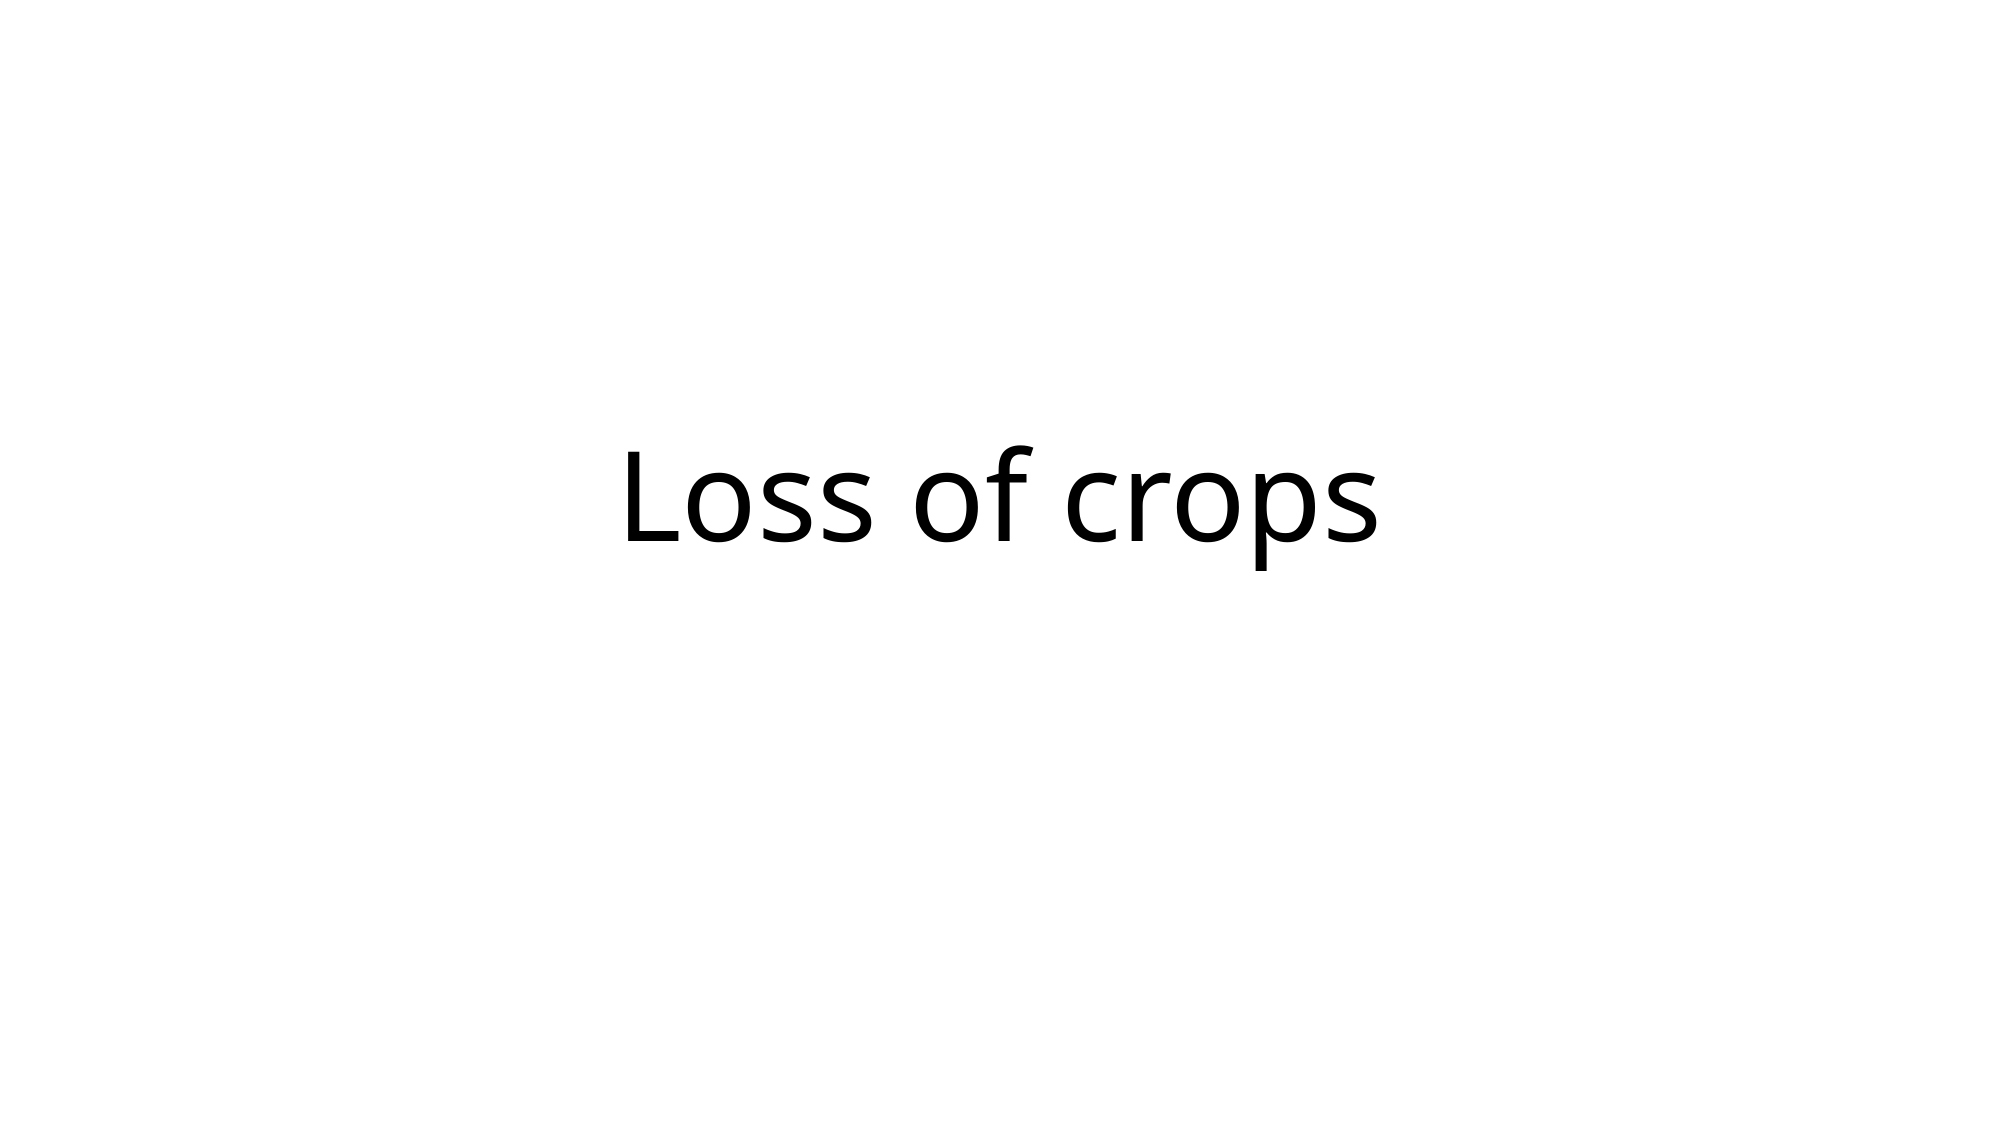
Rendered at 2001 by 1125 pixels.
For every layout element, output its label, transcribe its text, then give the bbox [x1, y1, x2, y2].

title Loss of crops [249, 184, 1750, 576]
